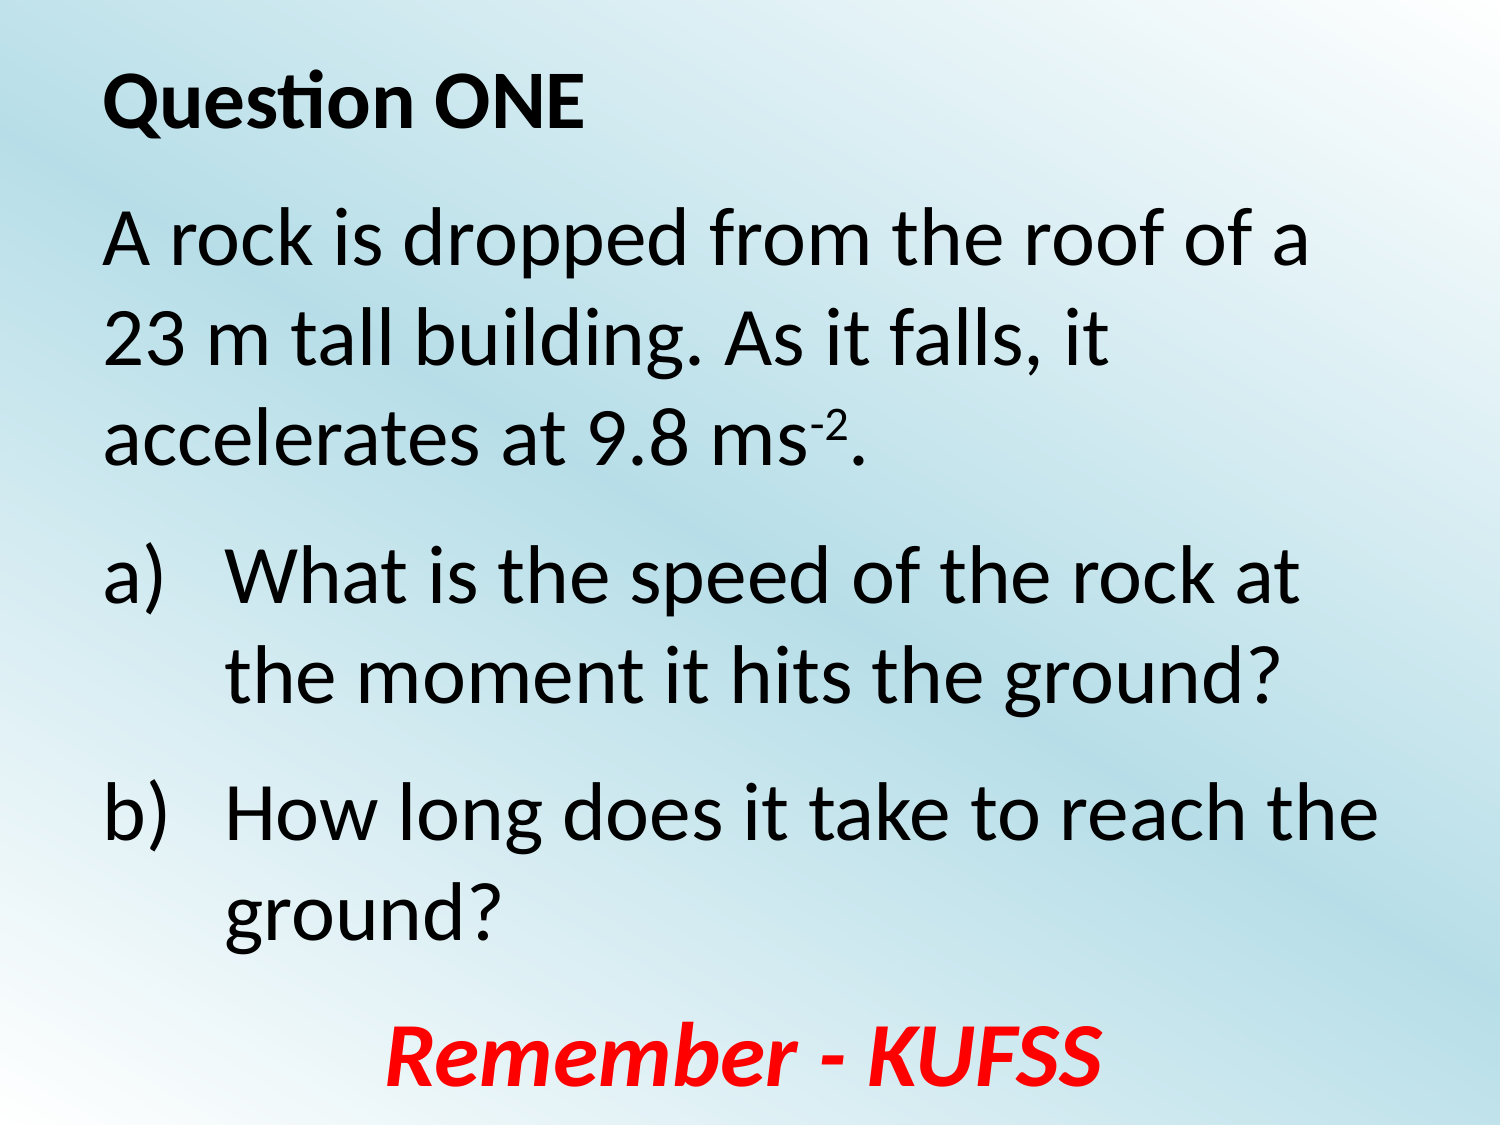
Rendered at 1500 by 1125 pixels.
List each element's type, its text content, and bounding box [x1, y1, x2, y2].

text_box Question ONE A rock is dropped from the roof of a 23 m tall building. As it falls, it accelerates at 9.8 ms-2. What is the speed of the rock at the moment it hits the ground? How long does it take to reach the ground? Remember - KUFSS [87, 37, 1400, 1112]
